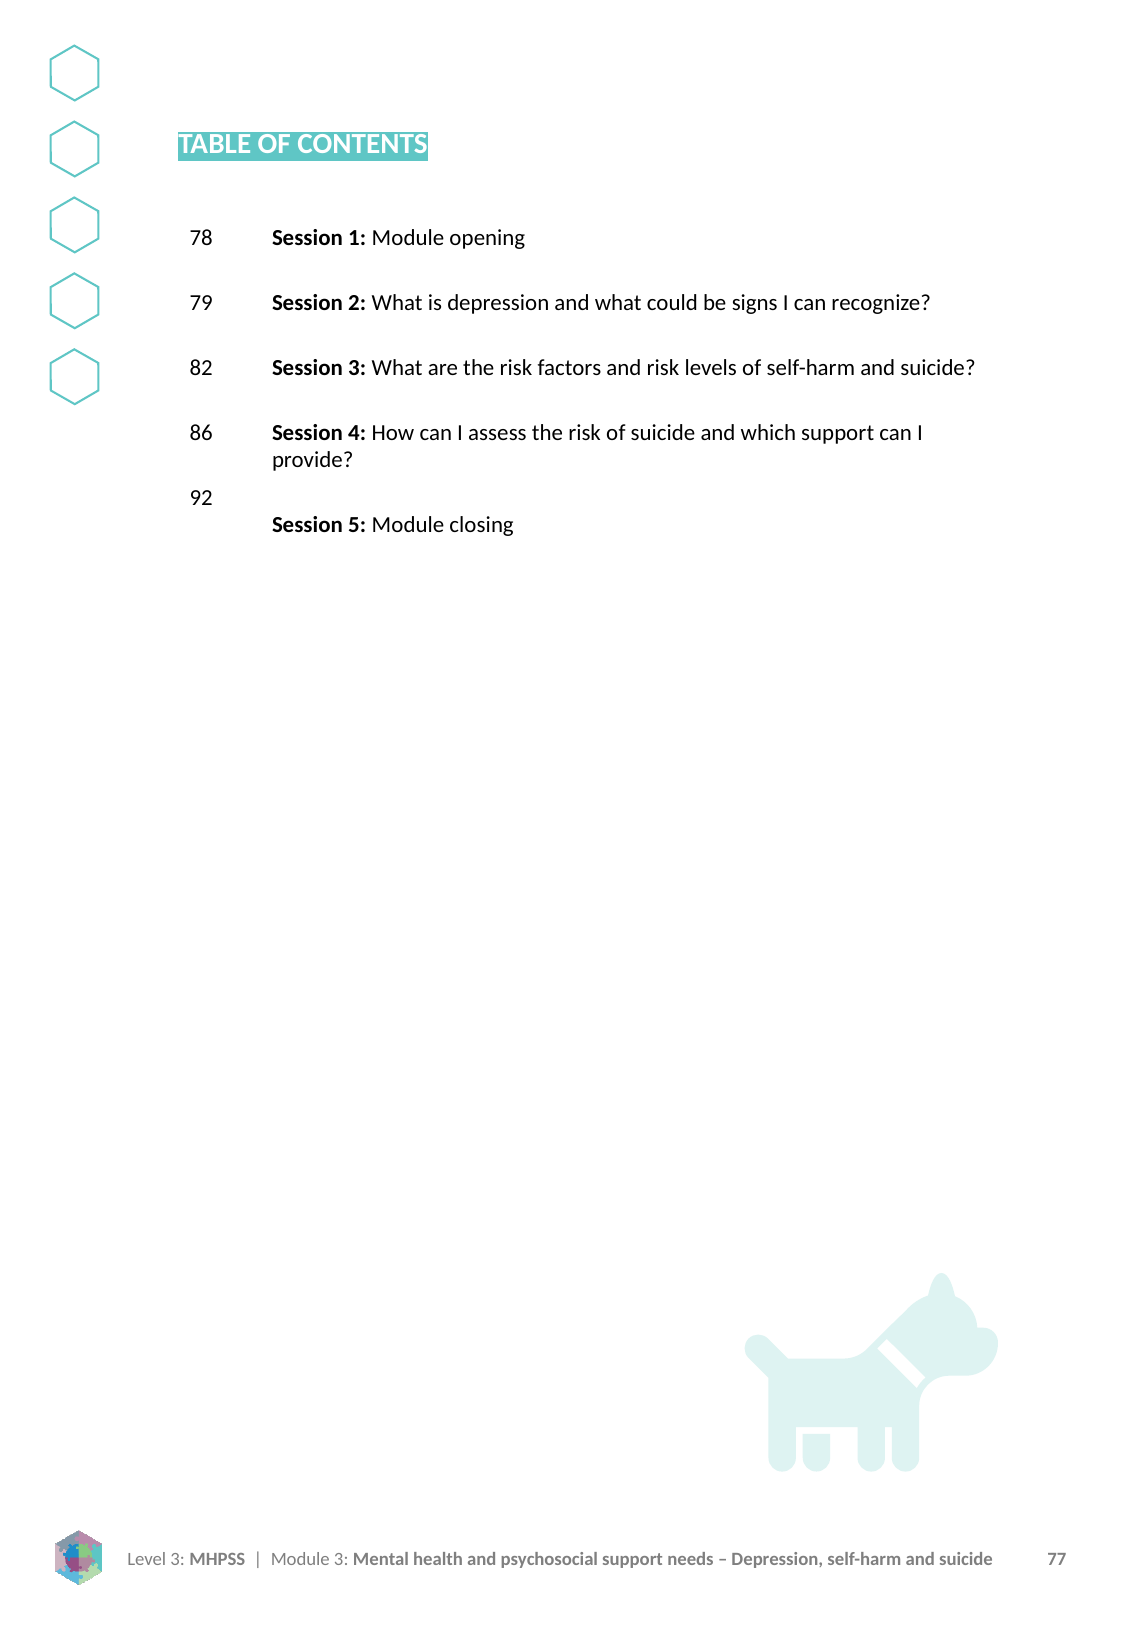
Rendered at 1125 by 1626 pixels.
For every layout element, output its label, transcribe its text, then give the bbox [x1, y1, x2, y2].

text_box [50, 197, 99, 253]
text_box 78 79 82 86 92 [174, 215, 258, 518]
picture [55, 1530, 102, 1585]
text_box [744, 1272, 999, 1472]
text_box Session 1: Module opening Session 2: What is depression and what could be signs I can recognize? Session 3: What are the risk factors and risk levels of self-harm and suicide? Session 4: How can I assess the risk of suicide and which support can I provide? Session 5: Module closing [257, 214, 1026, 545]
text_box [50, 121, 99, 177]
text_box [50, 45, 99, 101]
text_box [50, 273, 99, 329]
text_box TABLE OF CONTENTS [163, 116, 788, 167]
text_box [50, 349, 99, 405]
